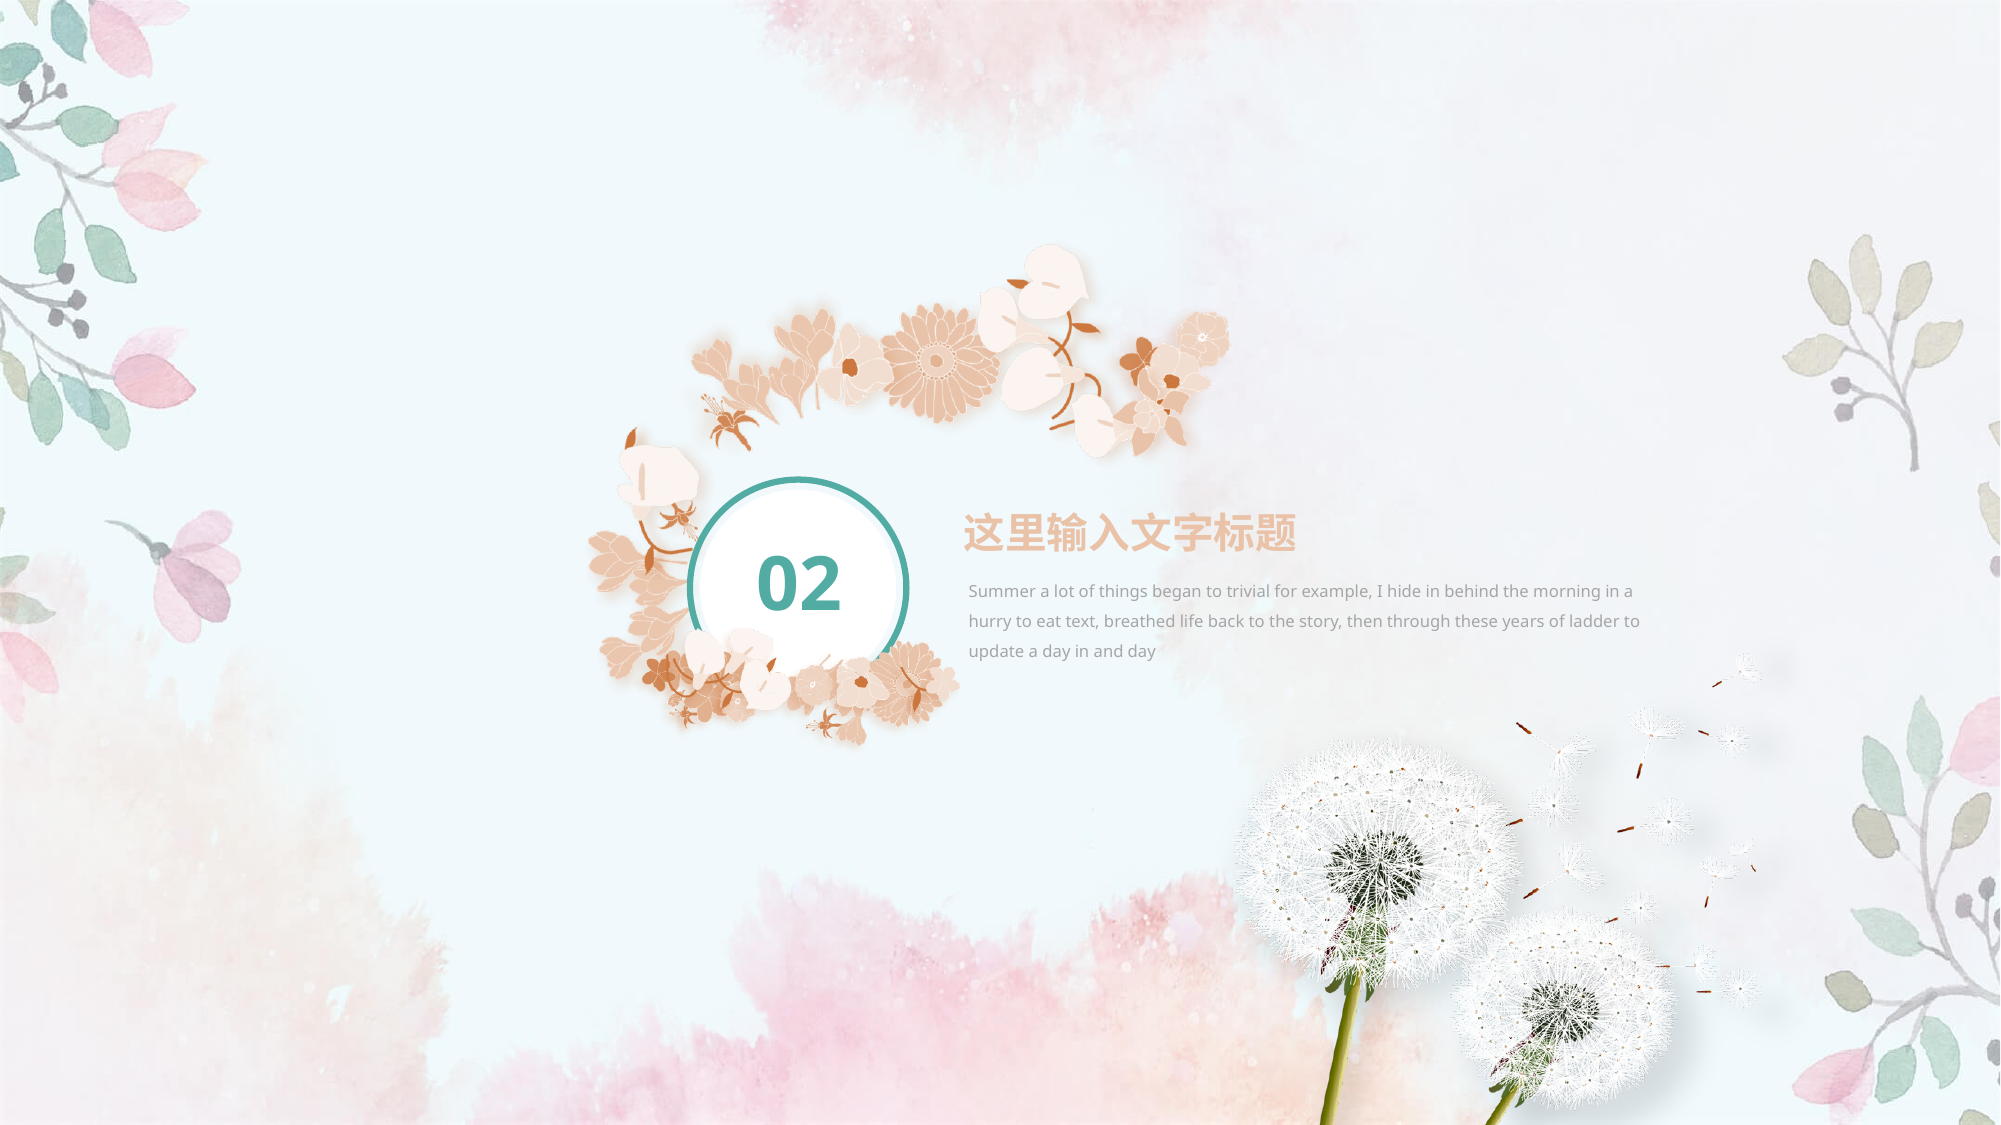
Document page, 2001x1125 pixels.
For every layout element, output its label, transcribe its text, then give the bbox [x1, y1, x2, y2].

picture [0, 0, 2001, 1125]
text_box Summer a lot of things began to trivial for example, I hide in behind the morning in a hurry to eat text, breathed life back to the story, then through these years of ladder to update a day in and day [964, 563, 1687, 698]
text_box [689, 479, 907, 614]
text_box 这里输入文字标题 [1249, 499, 1333, 565]
